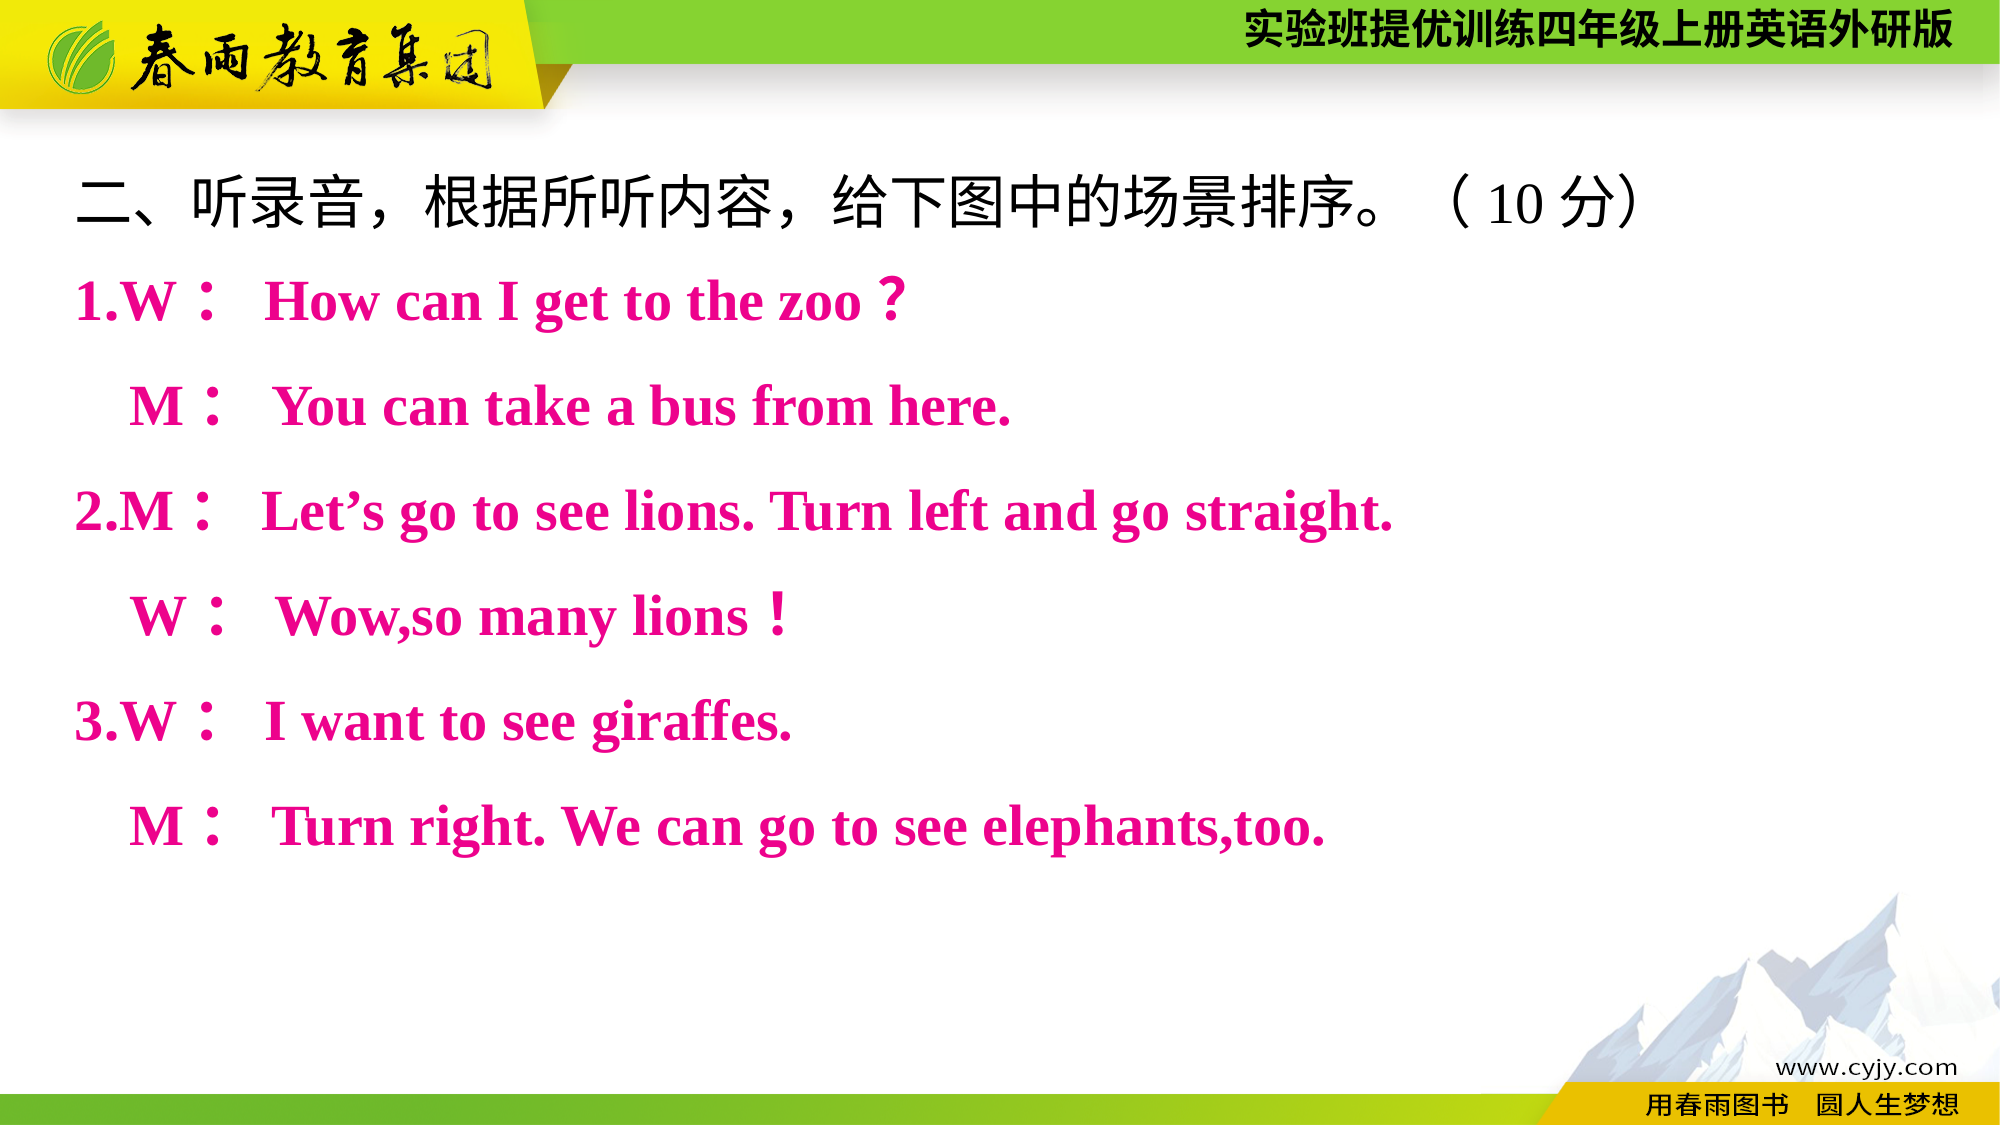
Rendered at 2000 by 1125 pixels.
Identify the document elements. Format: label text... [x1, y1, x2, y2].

text_box 1.W：How can I get to the zoo？ M：You can take a bus from here. 2.M：Let’s go to see lions. Turn left and go straight. W：Wow,so many lions！ 3.W：I want to see giraffes. M：Turn right. We can go to see elephants,too. [59, 219, 1944, 865]
picture [0, 0, 2000, 1125]
list 二、听录音，根据所听内容，给下图中的场景排序。（10分） [59, 122, 1944, 219]
